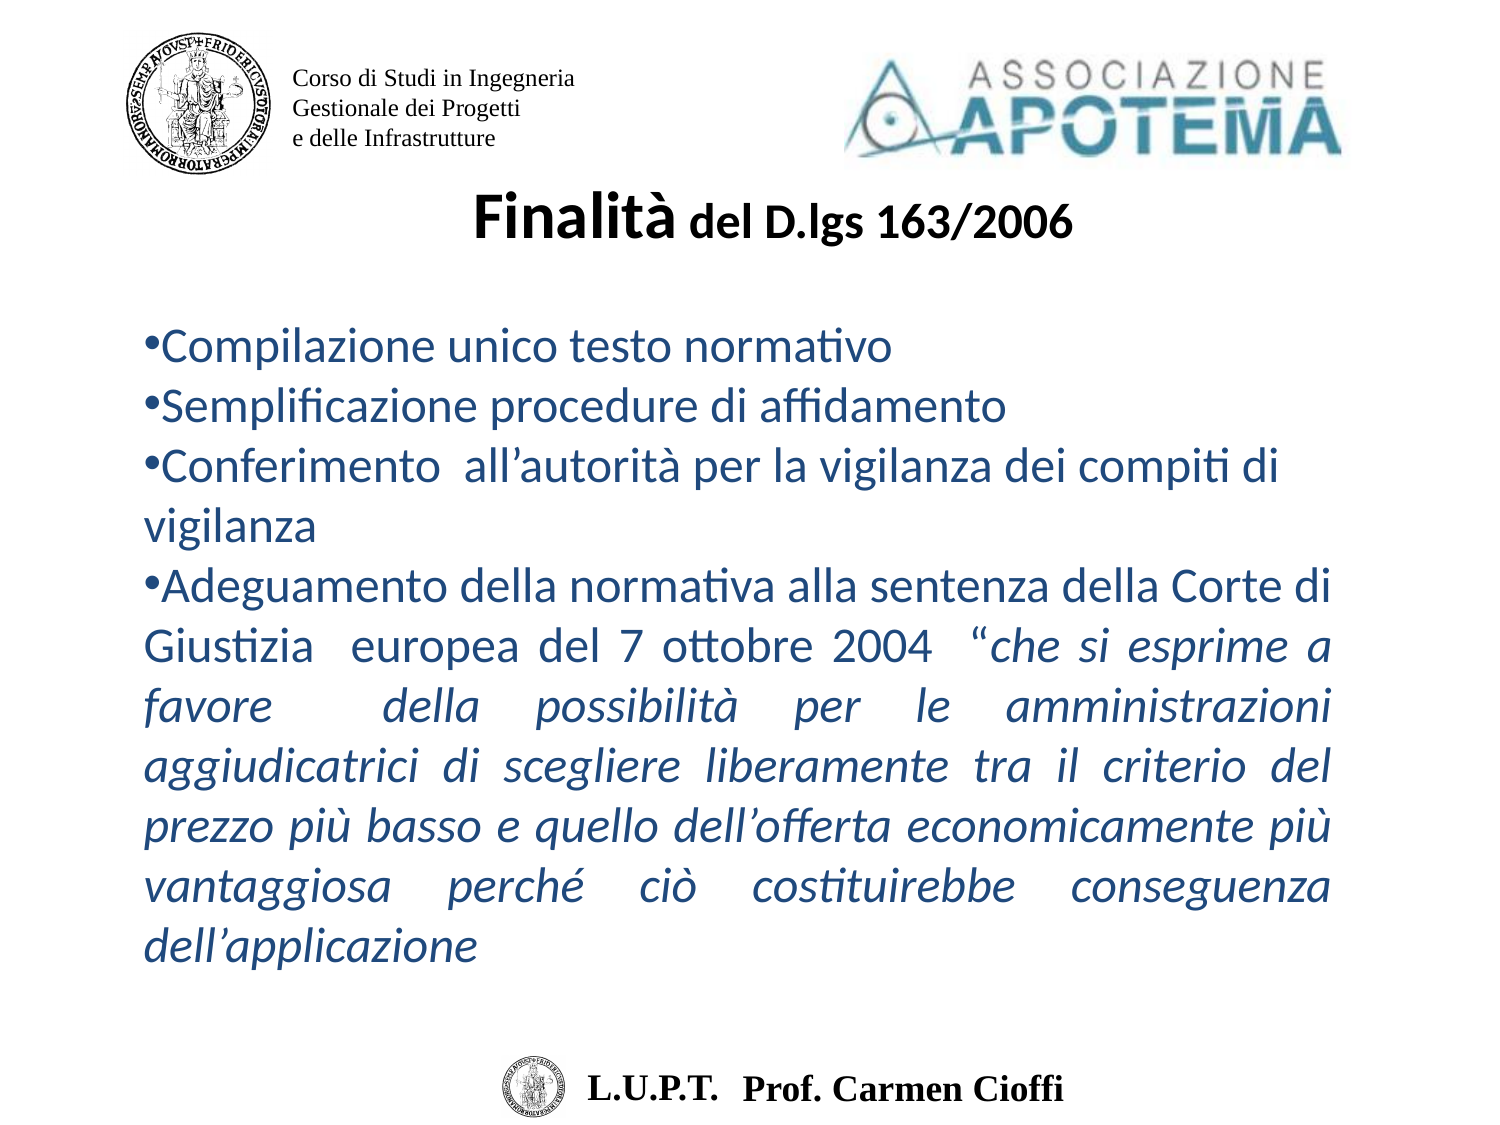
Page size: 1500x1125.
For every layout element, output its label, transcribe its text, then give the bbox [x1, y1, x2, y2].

text_box Compilazione unico testo normativo Semplificazione procedure di affidamento Conferimento all’autorità per la vigilanza dei compiti di vigilanza Adeguamento della normativa alla sentenza della Corte di Giustizia europea del 7 ottobre 2004 “che si esprime a favore della possibilità per le amministrazioni aggiudicatrici di scegliere liberamente tra il criterio del prezzo più basso e quello dell’offerta economicamente più vantaggiosa perché ciò costituirebbe conseguenza dell’applicazione [128, 304, 1348, 980]
text_box Corso di Studi in Ingegneria Gestionale dei Progetti e delle Infrastrutture [277, 54, 597, 160]
picture [844, 30, 1353, 175]
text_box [501, 1055, 751, 1118]
text_box Finalità del D.lgs 163/2006 [222, 163, 1325, 259]
picture [123, 30, 273, 176]
subtitle Prof. Carmen Cioffi [752, 1056, 1105, 1116]
